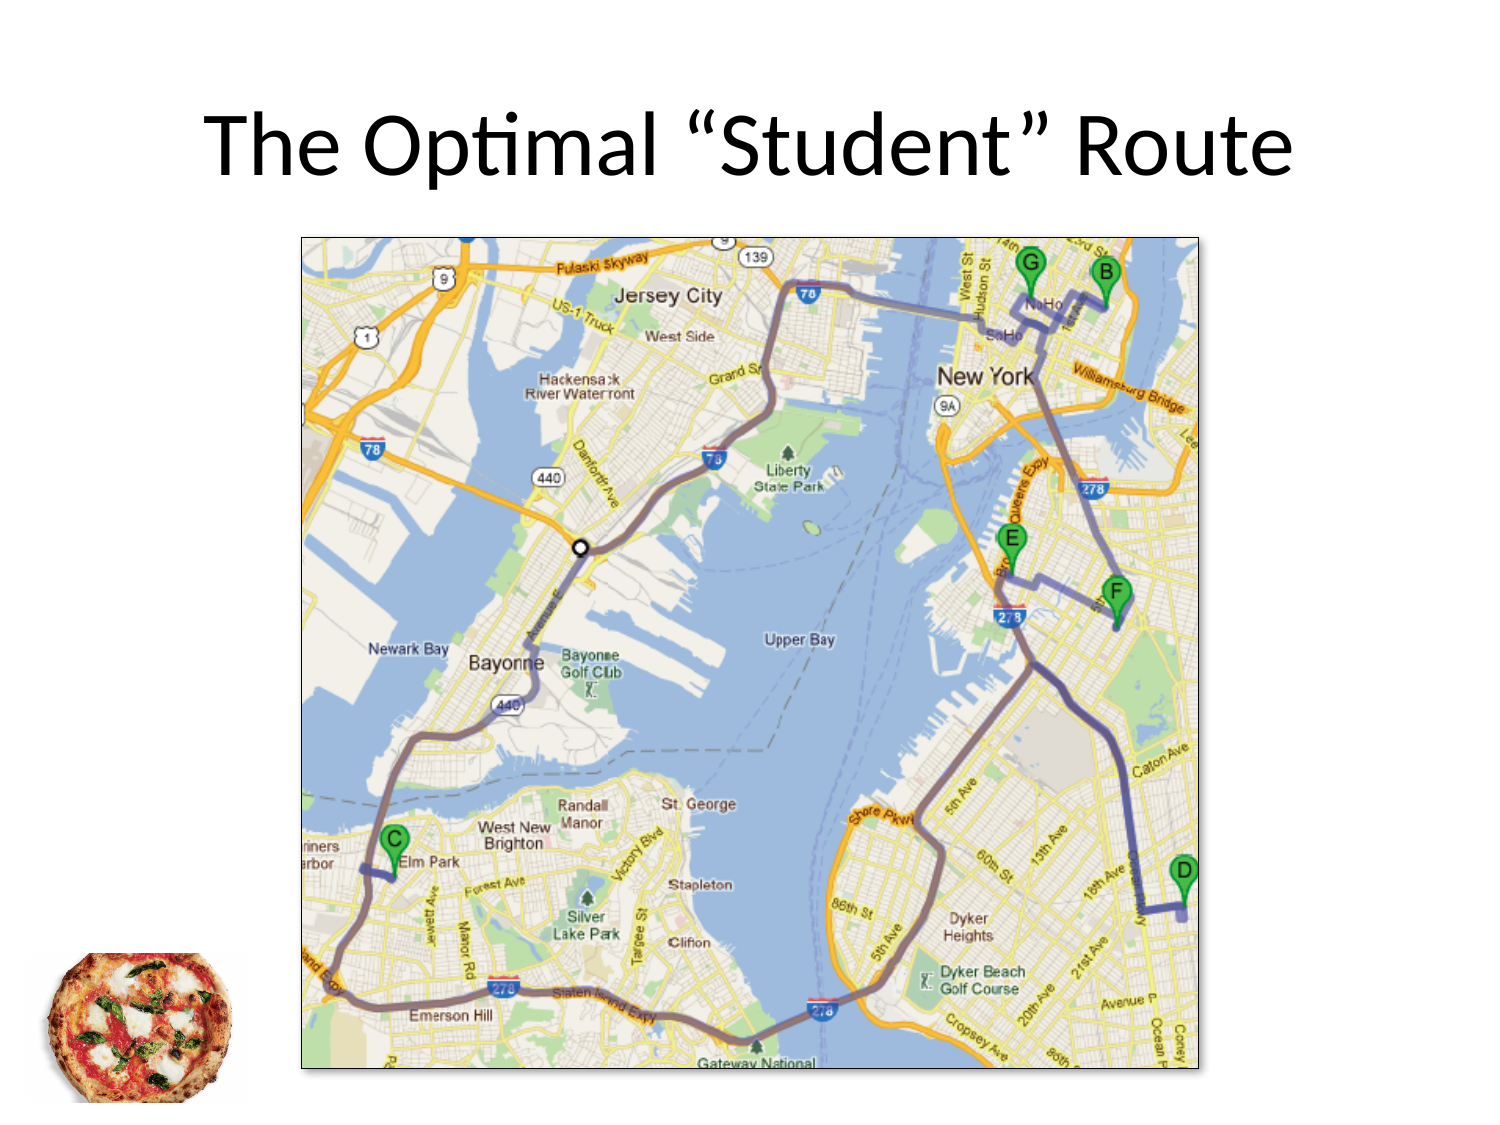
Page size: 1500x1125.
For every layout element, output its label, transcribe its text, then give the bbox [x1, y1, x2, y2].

picture [301, 237, 1199, 1069]
title The Optimal “Student” Route [75, 45, 1425, 233]
picture [24, 952, 252, 1105]
